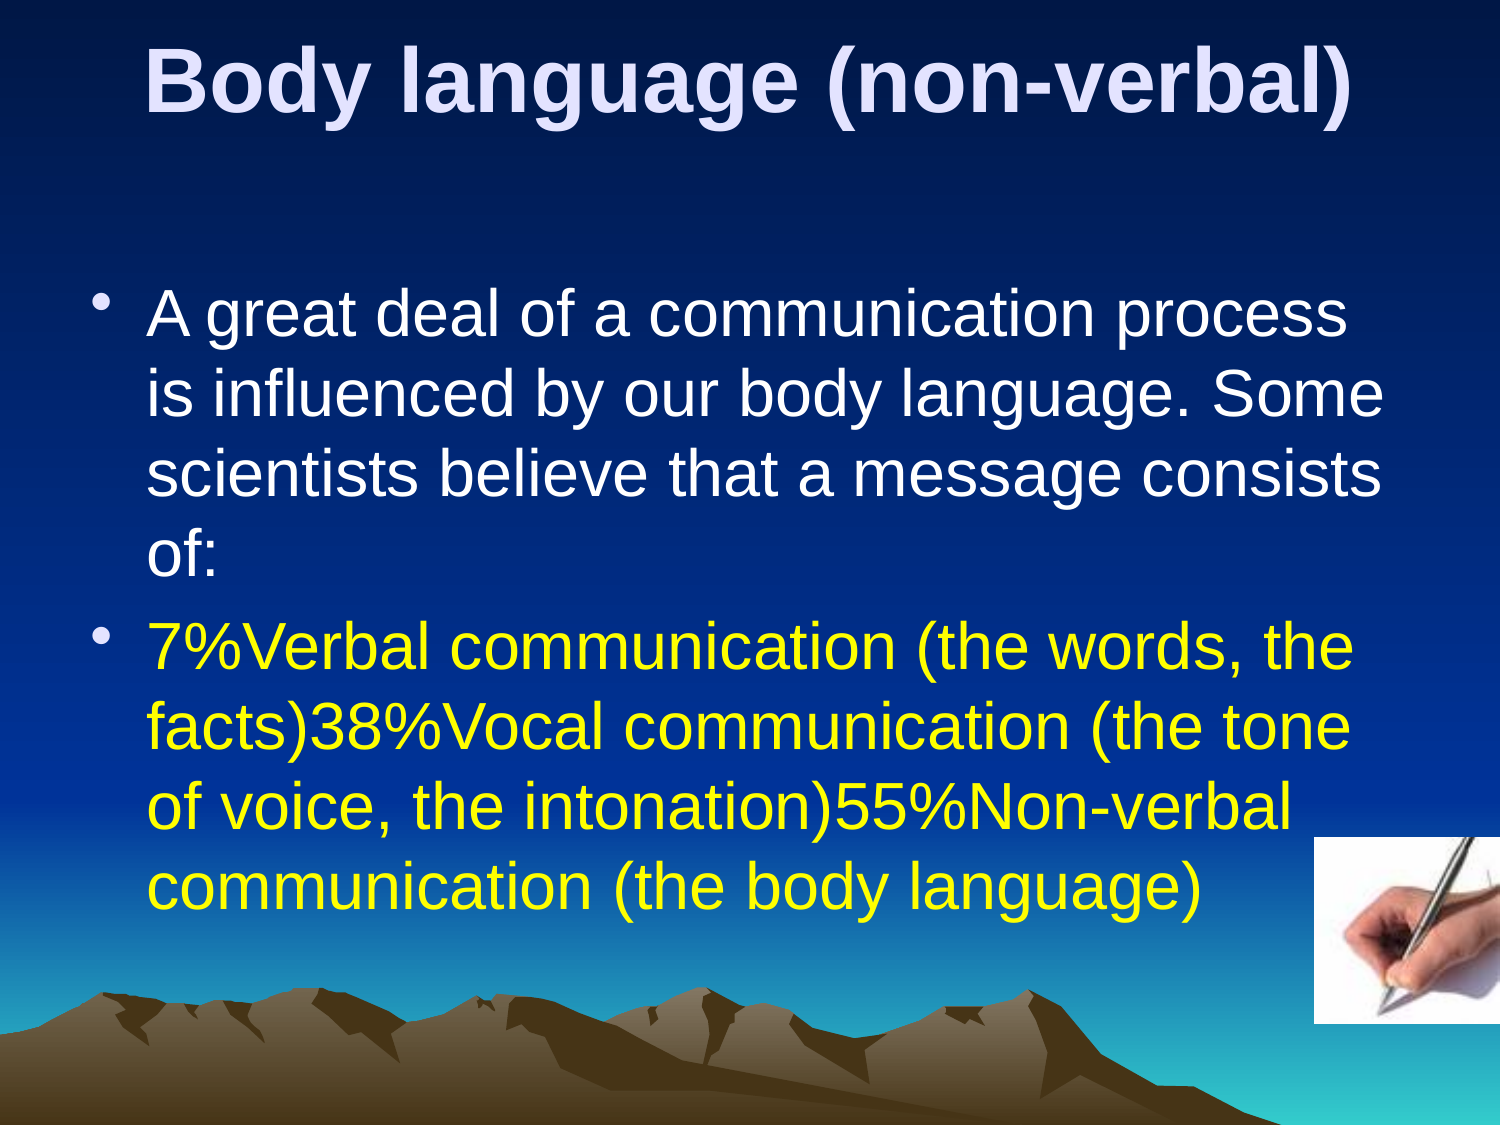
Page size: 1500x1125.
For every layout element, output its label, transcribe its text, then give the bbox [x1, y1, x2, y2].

list A great deal of a communication process is influenced by our body language. Some scientists believe that a message consists of: 7%Verbal communication (the words, the facts)38%Vocal communication (the tone of voice, the intonation)55%Non-verbal communication (the body language) [74, 262, 1426, 1001]
picture [1313, 837, 1500, 1024]
title Body language (non-verbal) [75, 37, 1425, 225]
